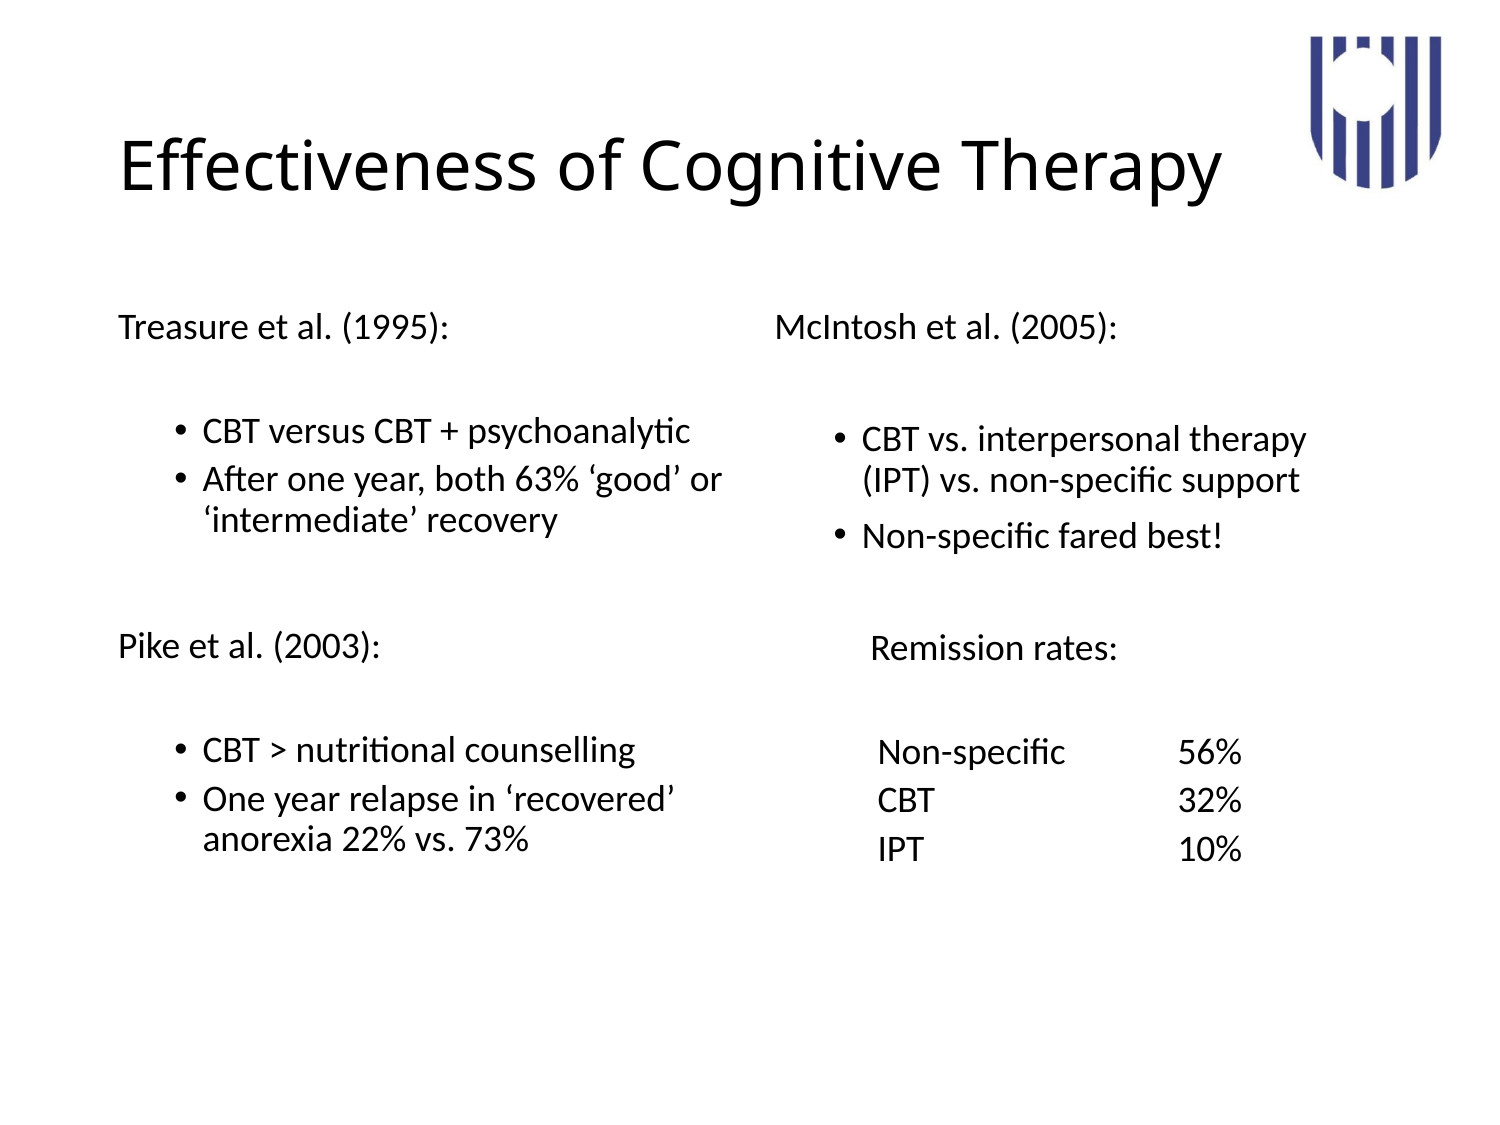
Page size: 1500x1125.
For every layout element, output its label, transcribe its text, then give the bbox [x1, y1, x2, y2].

list Treasure et al. (1995): CBT versus CBT + psychoanalytic After one year, both 63% ‘good’ or ‘intermediate’ recovery Pike et al. (2003): CBT > nutritional counselling One year relapse in ‘recovered’ anorexia 22% vs. 73% [103, 299, 741, 1014]
picture [1257, 0, 1496, 237]
title Effectiveness of Cognitive Therapy [103, 59, 1397, 278]
list McIntosh et al. (2005): CBT vs. interpersonal therapy (IPT) vs. non-specific support Non-specific fared best! Remission rates: Non-specific 56% CBT 32% IPT 10% [759, 299, 1397, 1014]
